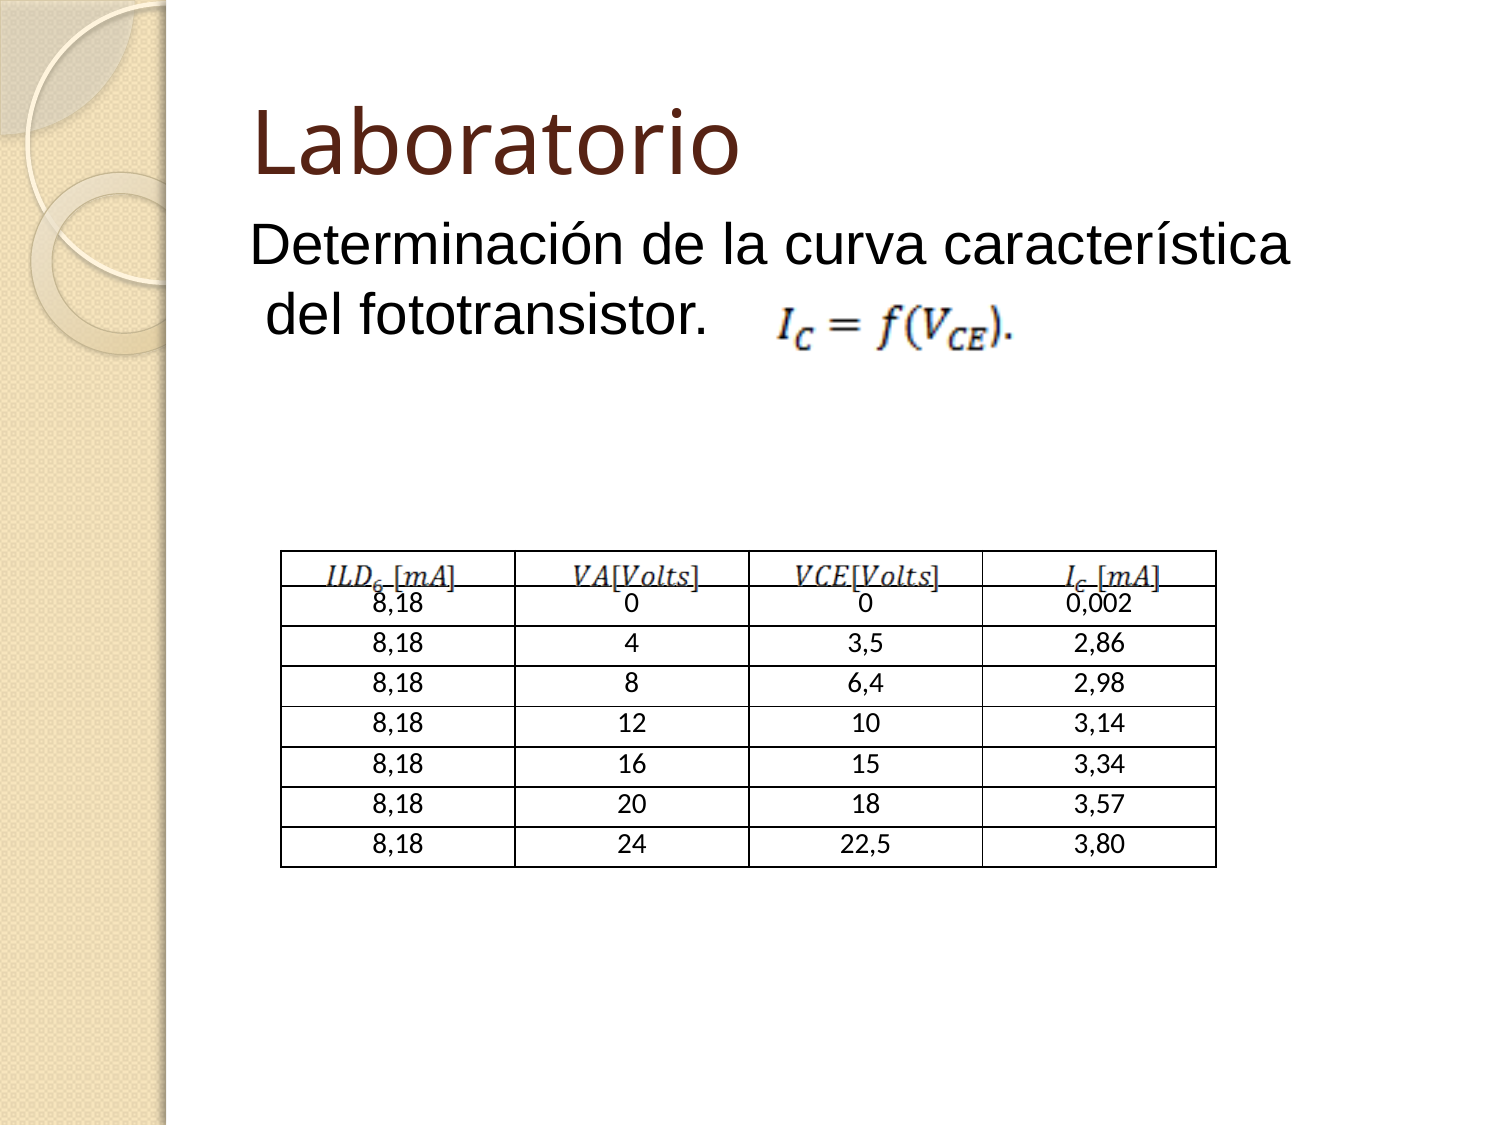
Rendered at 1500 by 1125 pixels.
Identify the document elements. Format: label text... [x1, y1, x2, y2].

table_header [983, 552, 1215, 585]
table_cell 24 [516, 828, 748, 866]
table_cell 6,4 [750, 667, 982, 706]
picture [795, 559, 940, 599]
table_cell 8,18 [282, 748, 514, 786]
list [761, 292, 1020, 382]
table_cell 16 [516, 748, 748, 786]
table_cell 20 [516, 788, 748, 826]
table_cell 0,002 [983, 587, 1215, 625]
table_header [750, 552, 982, 585]
table_cell 2,86 [983, 627, 1215, 665]
table_cell 3,5 [750, 627, 982, 665]
picture [326, 559, 456, 599]
table_cell 2,98 [983, 667, 1215, 706]
table_cell 8 [516, 667, 748, 706]
table_cell 3,80 [983, 828, 1215, 866]
table_header [282, 552, 514, 585]
table_cell 0 [750, 587, 982, 625]
picture [1064, 559, 1160, 599]
table_cell 10 [750, 707, 982, 746]
table_cell 3,57 [983, 788, 1215, 826]
title Laboratorio [235, 75, 1466, 233]
table_header [516, 552, 748, 585]
table_cell 15 [750, 748, 982, 786]
text_box [0, 0, 1500, 75]
table_cell 22,5 [750, 828, 982, 866]
table_cell 0 [516, 587, 748, 625]
picture [572, 559, 700, 599]
table_cell 3,34 [983, 748, 1215, 786]
table_cell 4 [516, 627, 748, 665]
table_cell 18 [750, 788, 982, 826]
table_cell 8,18 [282, 707, 514, 746]
text_box Determinación de la curva característica del fototransistor. [234, 199, 1313, 354]
table_cell 8,18 [282, 667, 514, 706]
table_cell 8,18 [282, 828, 514, 866]
table_cell 8,18 [282, 627, 514, 665]
table_cell 12 [516, 707, 748, 746]
table_cell 8,18 [282, 788, 514, 826]
table_cell 3,14 [983, 707, 1215, 746]
table_cell 8,18 [282, 587, 514, 625]
